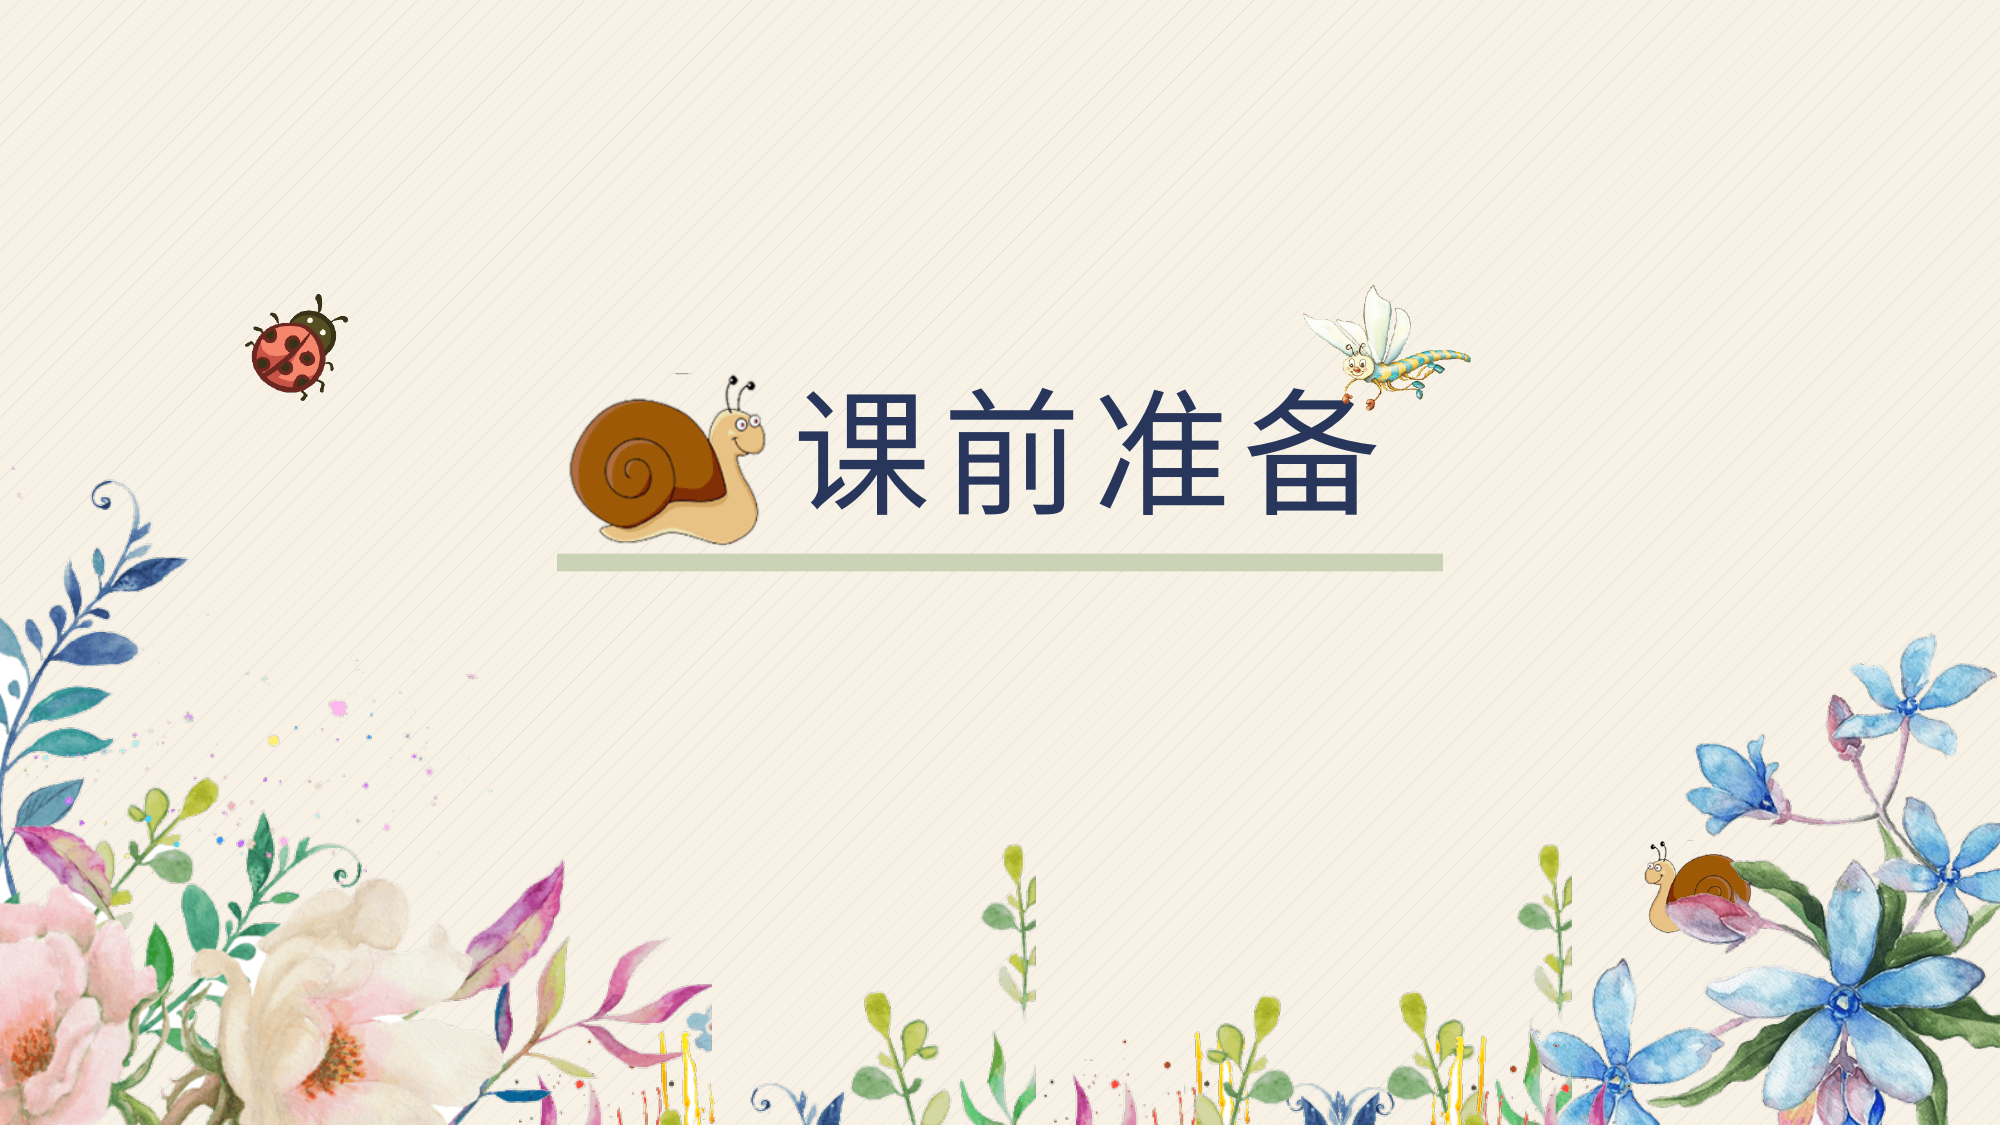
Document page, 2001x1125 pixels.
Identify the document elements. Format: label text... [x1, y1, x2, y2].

text_box 课前准备 [681, 359, 1494, 540]
picture [0, 373, 2000, 1125]
text_box [786, 553, 1433, 572]
picture [1302, 284, 1471, 411]
picture [245, 294, 348, 401]
